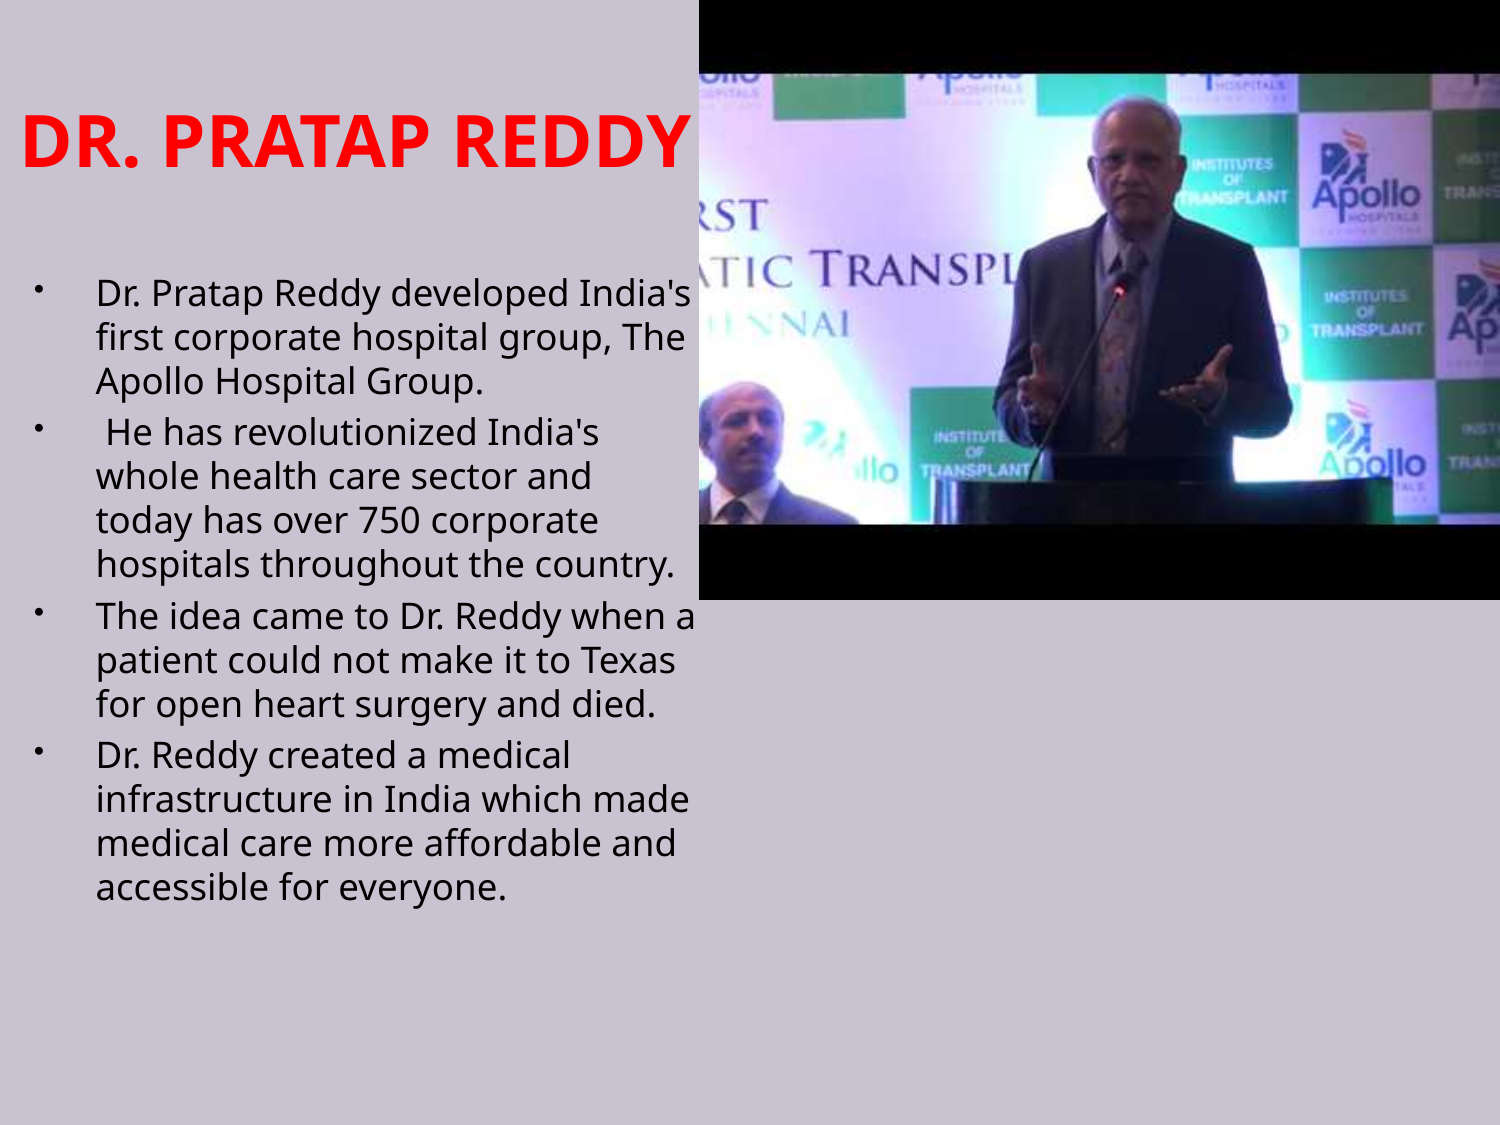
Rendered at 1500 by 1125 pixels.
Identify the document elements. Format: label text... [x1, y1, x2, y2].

picture [699, 0, 1500, 601]
list Dr. Pratap Reddy developed India's first corporate hospital group, The Apollo Hospital Group. He has revolutionized India's whole health care sector and today has over 750 corporate hospitals throughout the country. The idea came to Dr. Reddy when a patient could not make it to Texas for open heart surgery and died. Dr. Reddy created a medical infrastructure in India which made medical care more affordable and accessible for everyone. [0, 262, 713, 1035]
title DR. PRATAP REDDY [0, 45, 699, 233]
